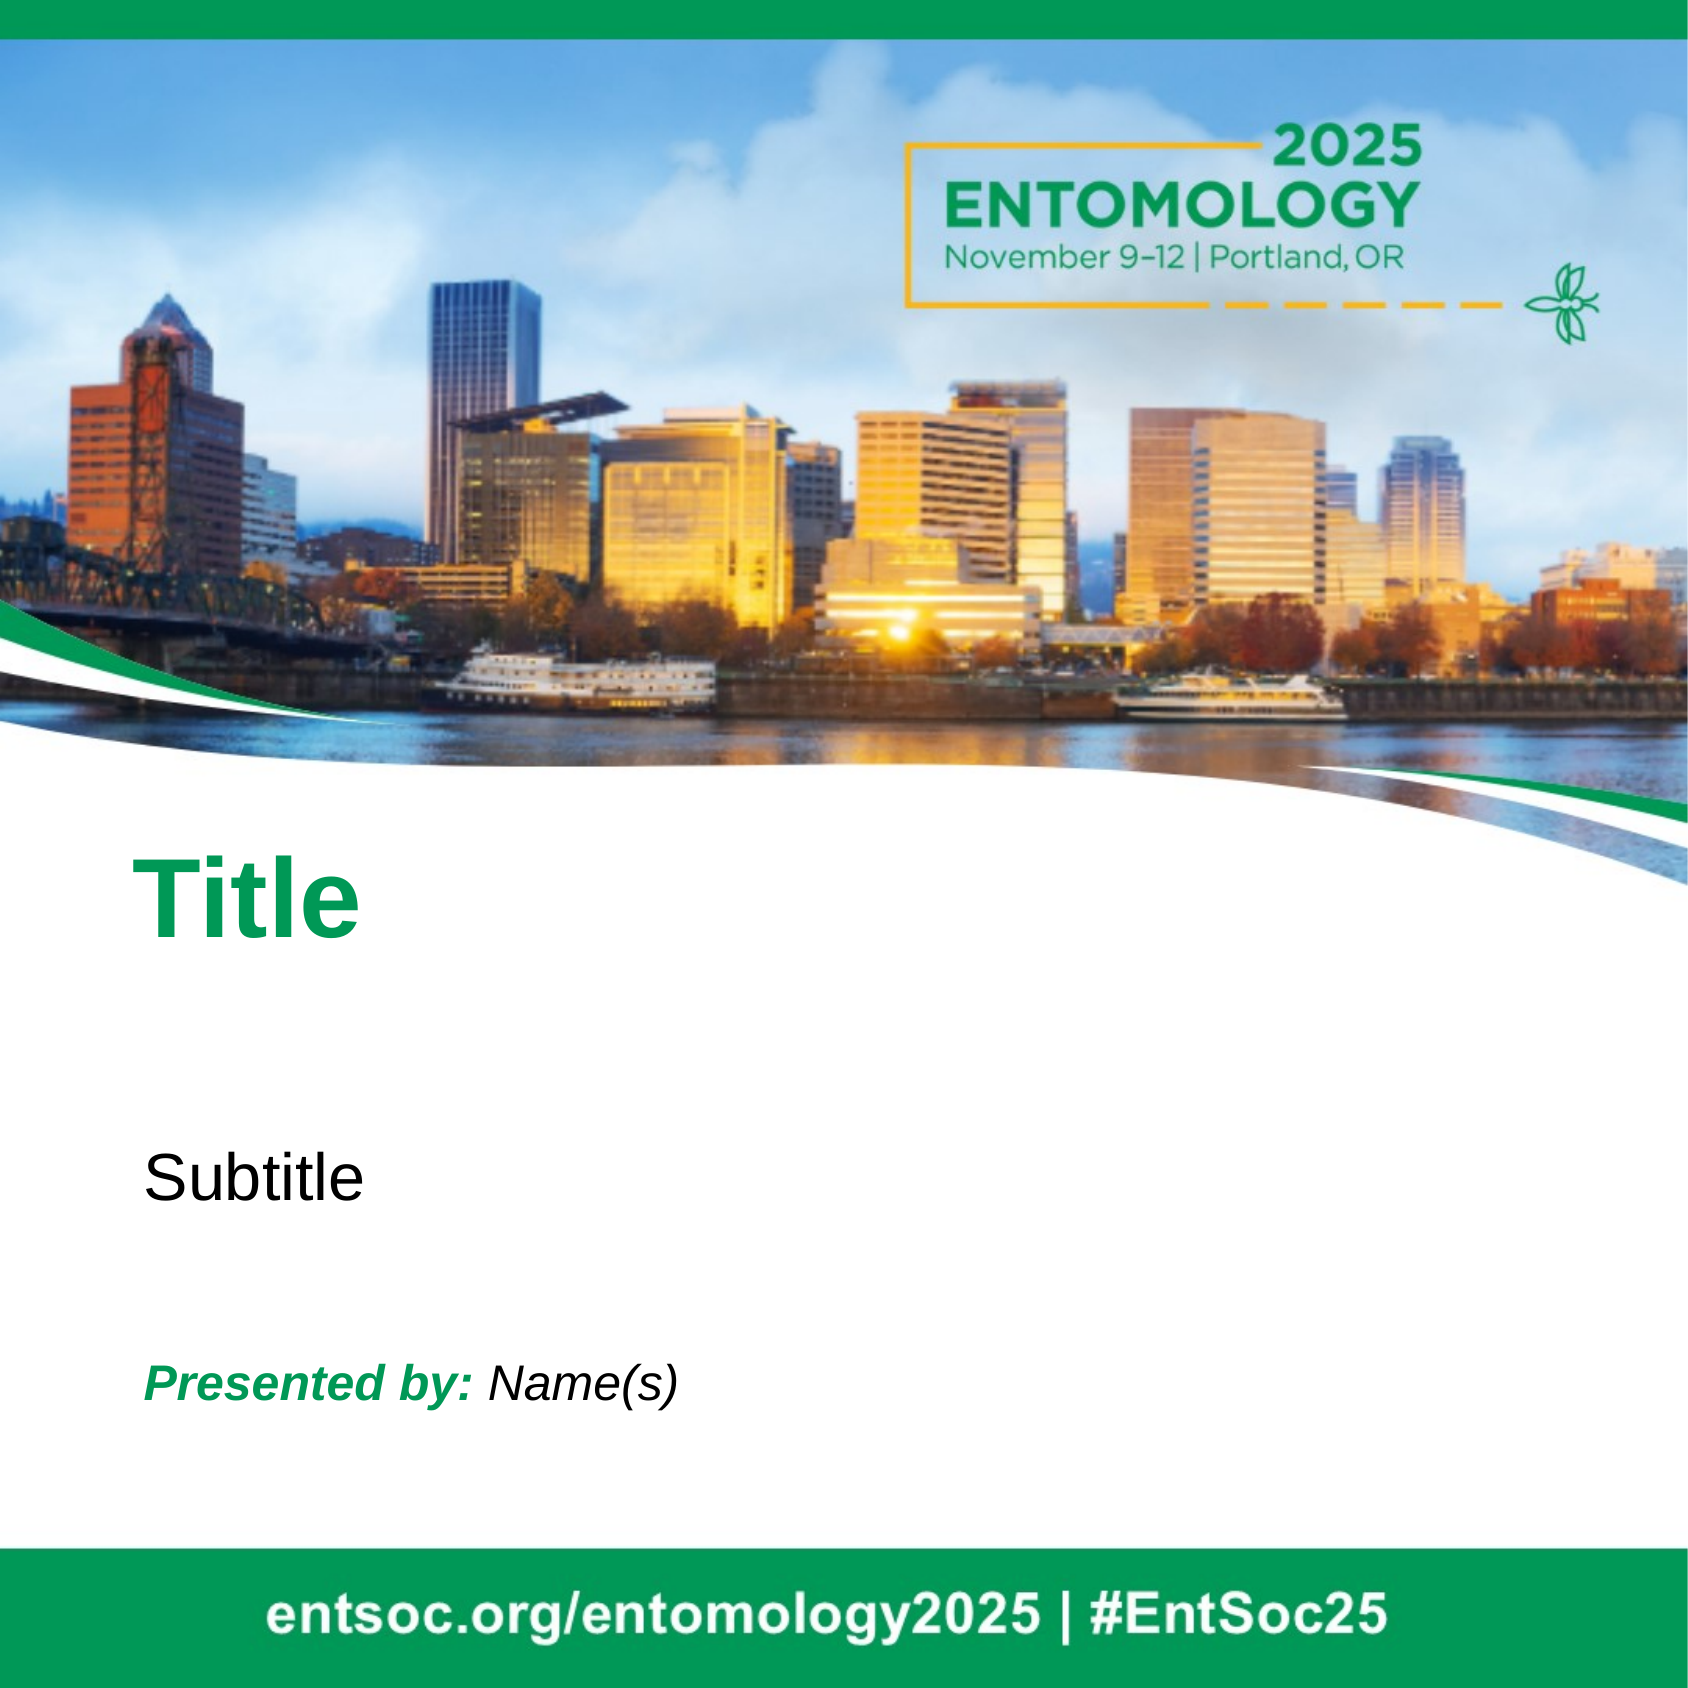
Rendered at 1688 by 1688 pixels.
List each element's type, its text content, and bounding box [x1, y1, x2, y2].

text_box Title [132, 825, 1469, 961]
picture [0, 0, 1688, 1688]
text_box Presented by: Name(s) [128, 1342, 1607, 1418]
text_box Subtitle [128, 1126, 1607, 1222]
